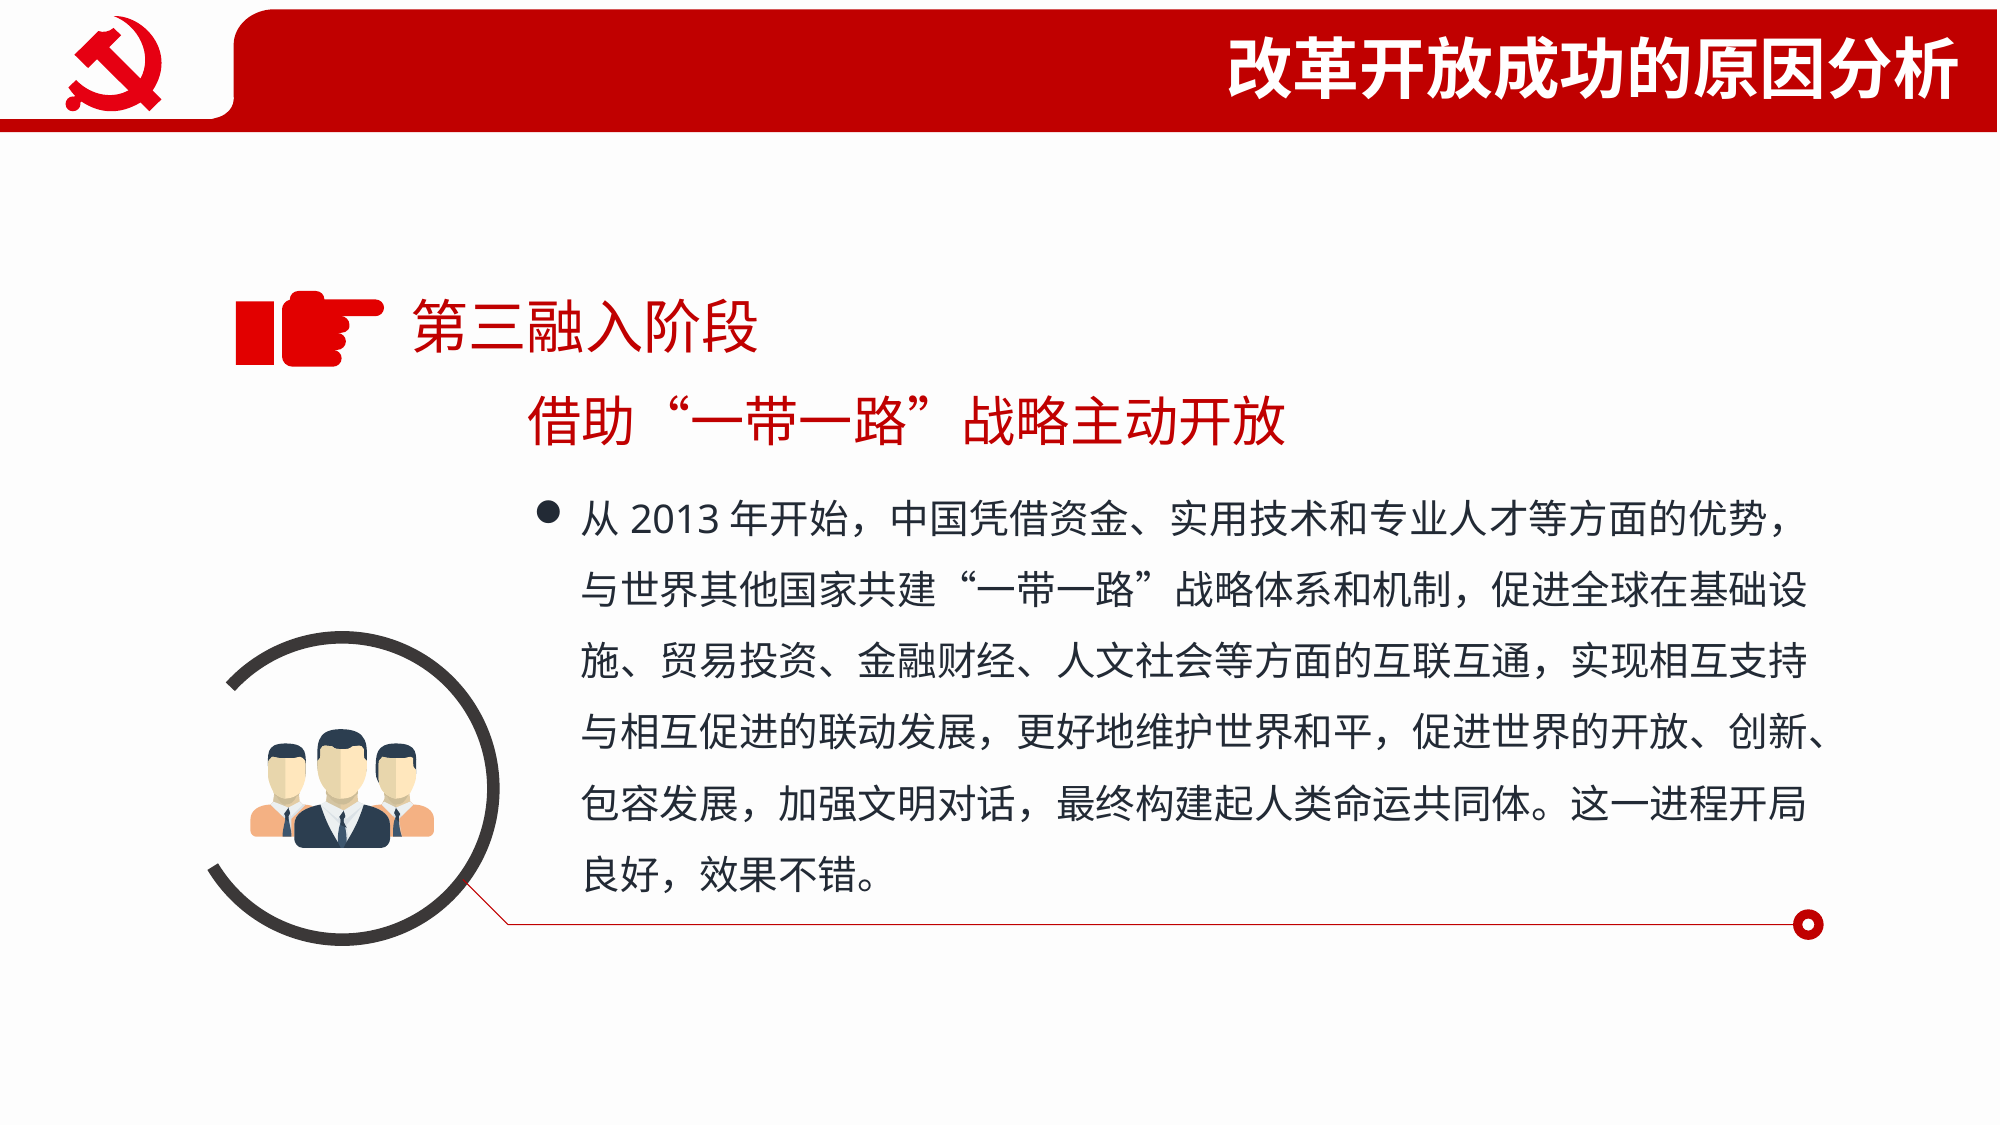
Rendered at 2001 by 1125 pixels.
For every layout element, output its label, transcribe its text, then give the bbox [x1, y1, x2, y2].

text_box 第三融入阶段 [395, 282, 775, 368]
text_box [462, 879, 1823, 939]
text_box 借助“一带一路”战略主动开放 [513, 379, 1303, 460]
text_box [250, 729, 434, 848]
text_box 从2013年开始，中国凭借资金、实用技术和专业人才等方面的优势，与世界其他国家共建“一带一路”战略体系和机制，促进全球在基础设施、贸易投资、金融财经、人文社会等方面的互联互通，实现相互支持与相互促进的联动发展，更好地维护世界和平，促进世界的开放、创新、包容发展，加强文明对话，最终构建起人类命运共同体。这一进程开局良好，效果不错。 [518, 462, 1823, 879]
text_box [212, 636, 494, 941]
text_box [235, 290, 384, 367]
